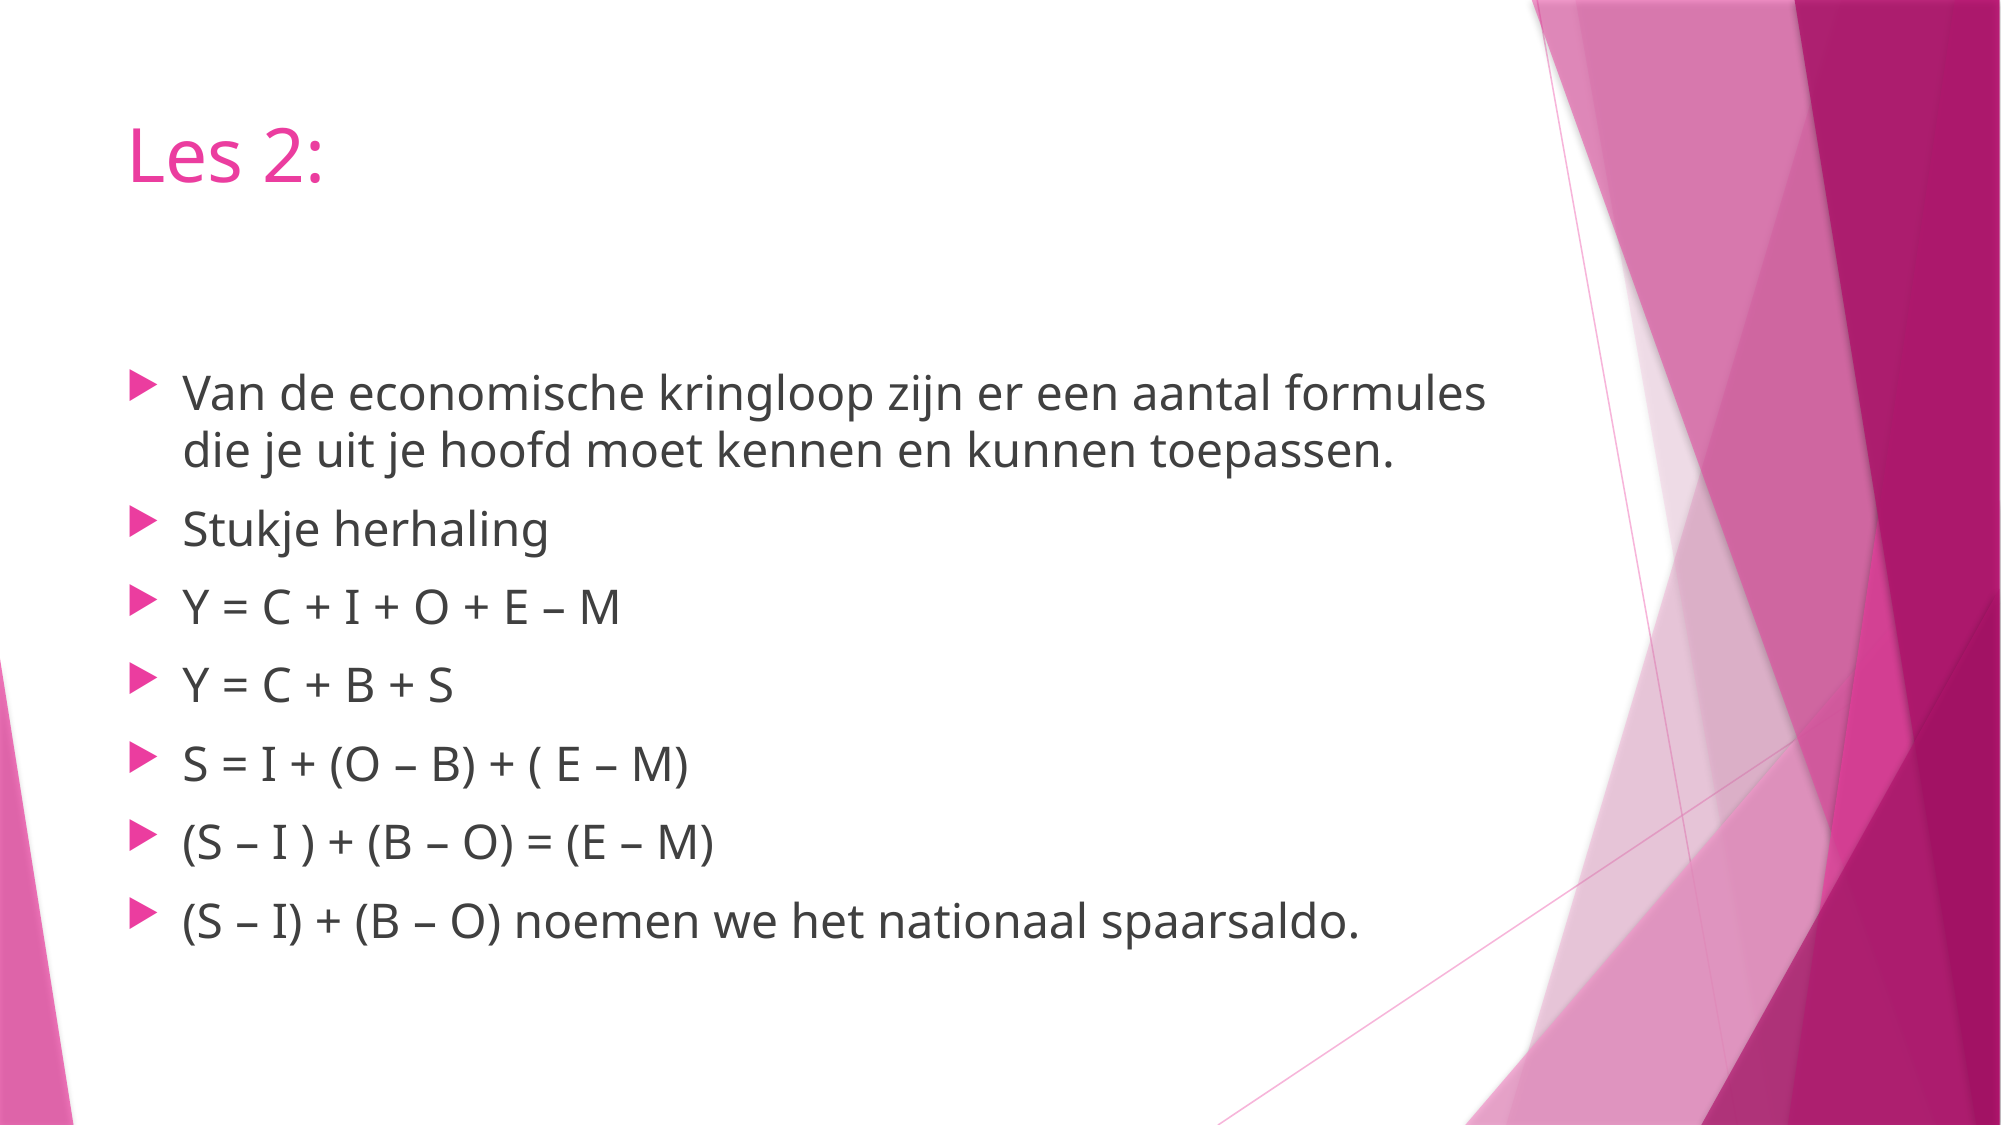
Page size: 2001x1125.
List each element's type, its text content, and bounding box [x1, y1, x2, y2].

title Les 2: [111, 99, 1522, 317]
list Van de economische kringloop zijn er een aantal formules die je uit je hoofd moet kennen en kunnen toepassen. Stukje herhaling Y = C + I + O + E – M Y = C + B + S S = I + (O – B) + ( E – M) (S – I ) + (B – O) = (E – M) (S – I) + (B – O) noemen we het nationaal spaarsaldo. [111, 354, 1522, 992]
